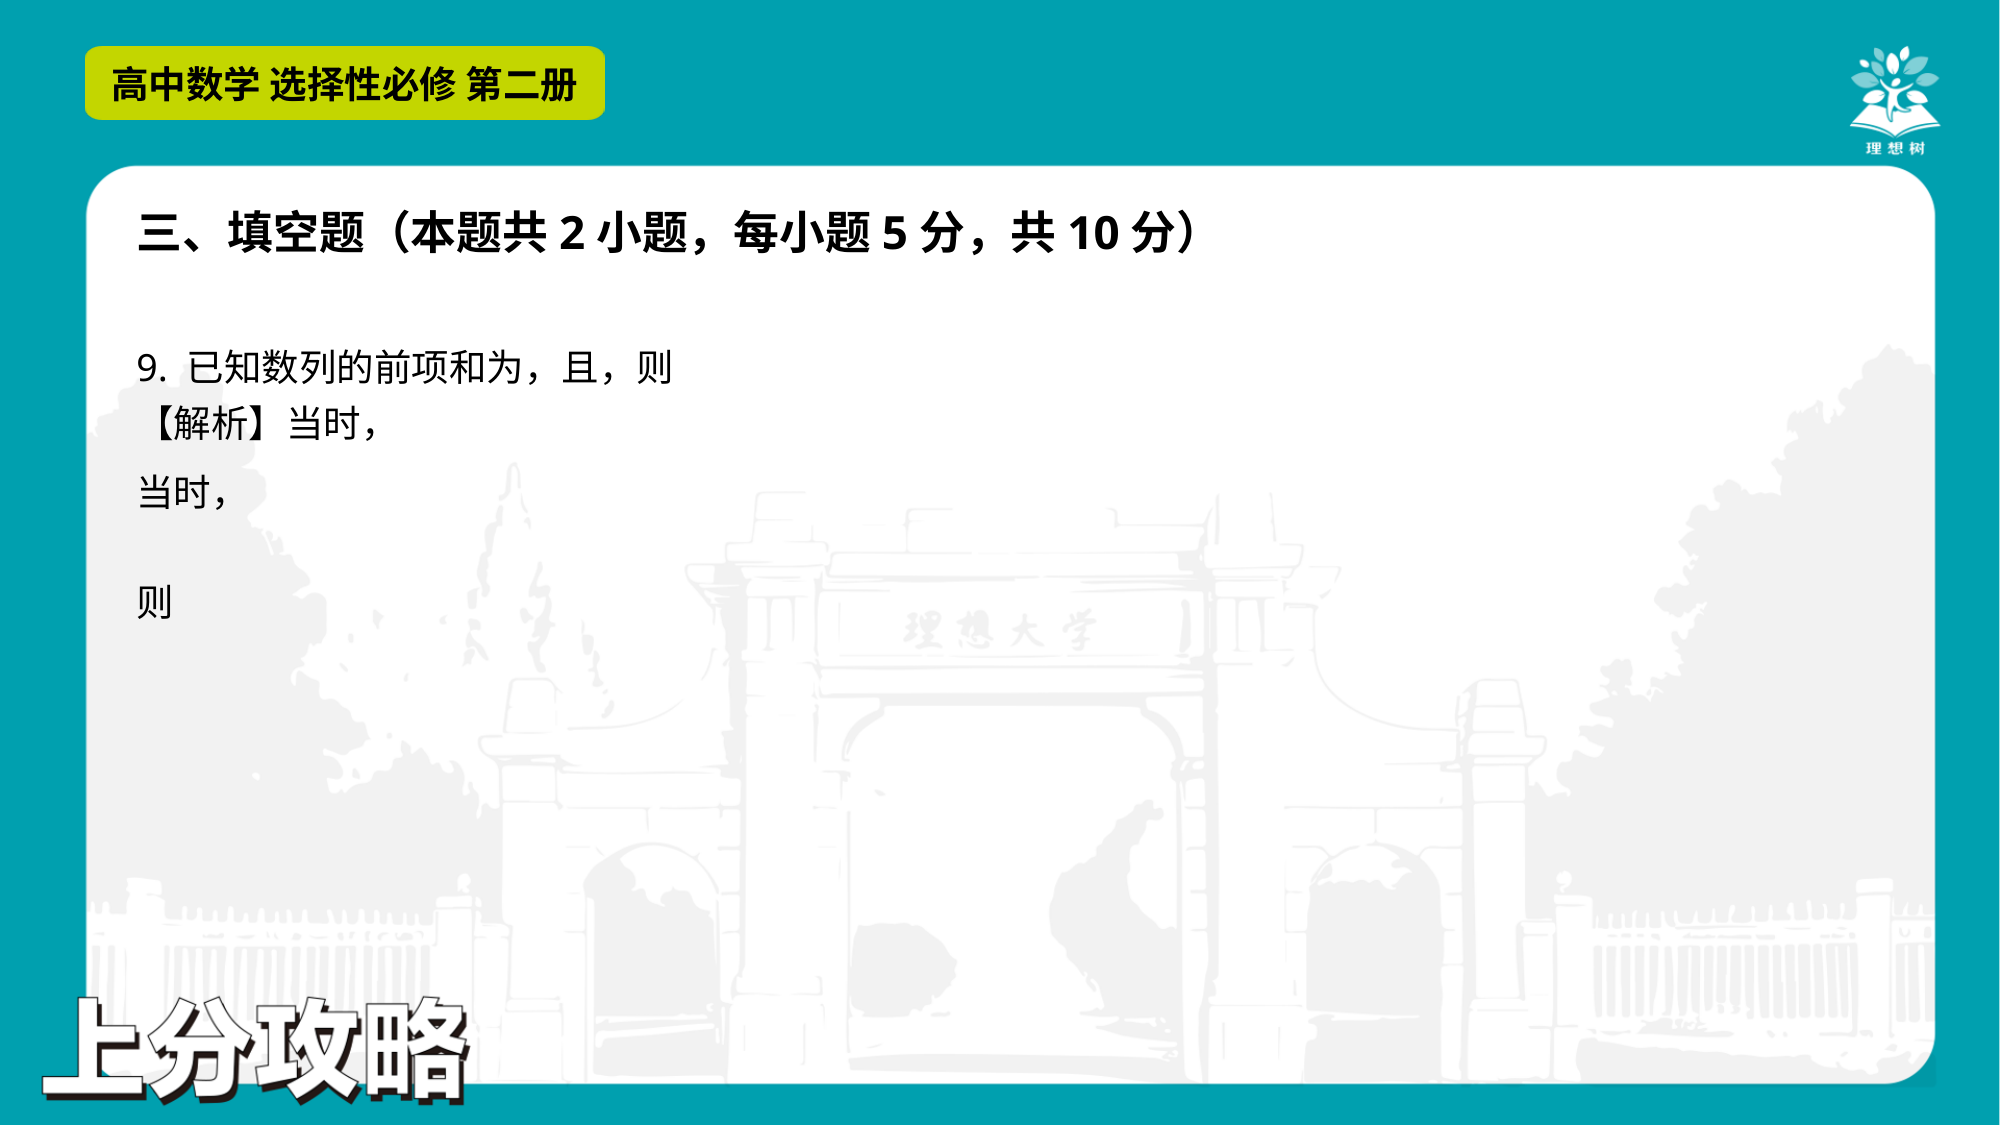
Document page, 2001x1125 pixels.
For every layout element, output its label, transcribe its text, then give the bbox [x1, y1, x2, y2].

text_box 三、填空题（本题共2小题，每小题5分，共10分） [136, 177, 1865, 317]
picture [0, 0, 2000, 1125]
